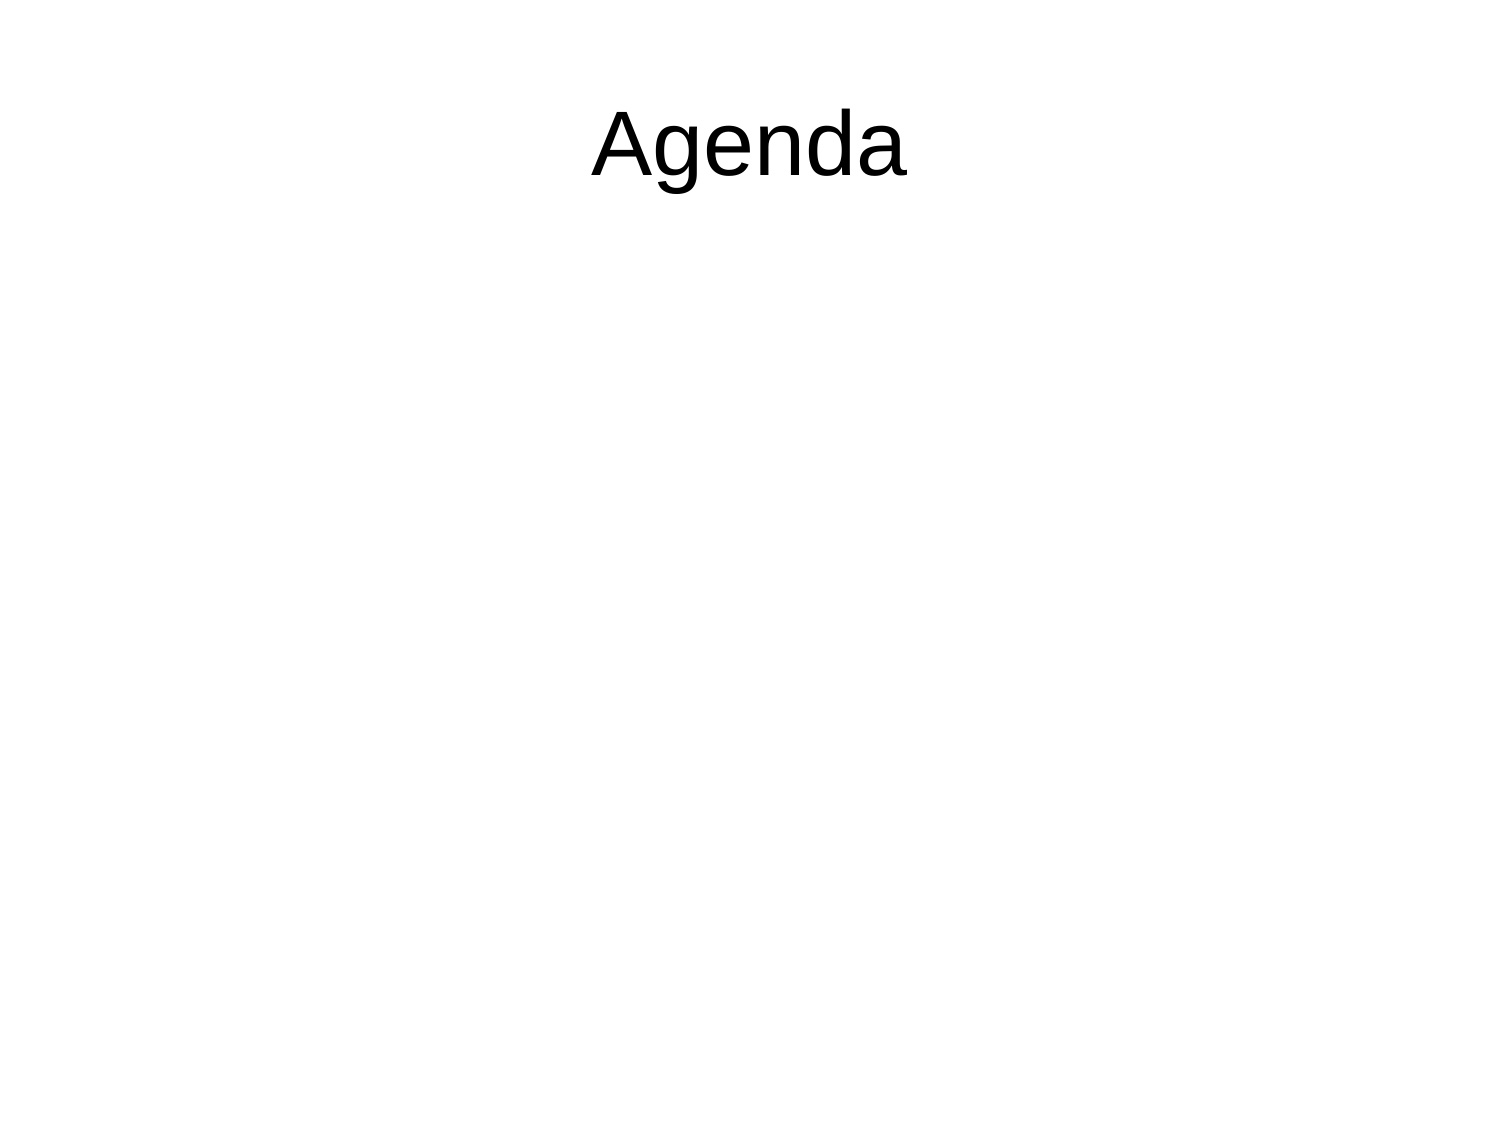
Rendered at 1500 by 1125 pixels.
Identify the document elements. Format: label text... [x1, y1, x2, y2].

title Agenda [74, 44, 1426, 233]
